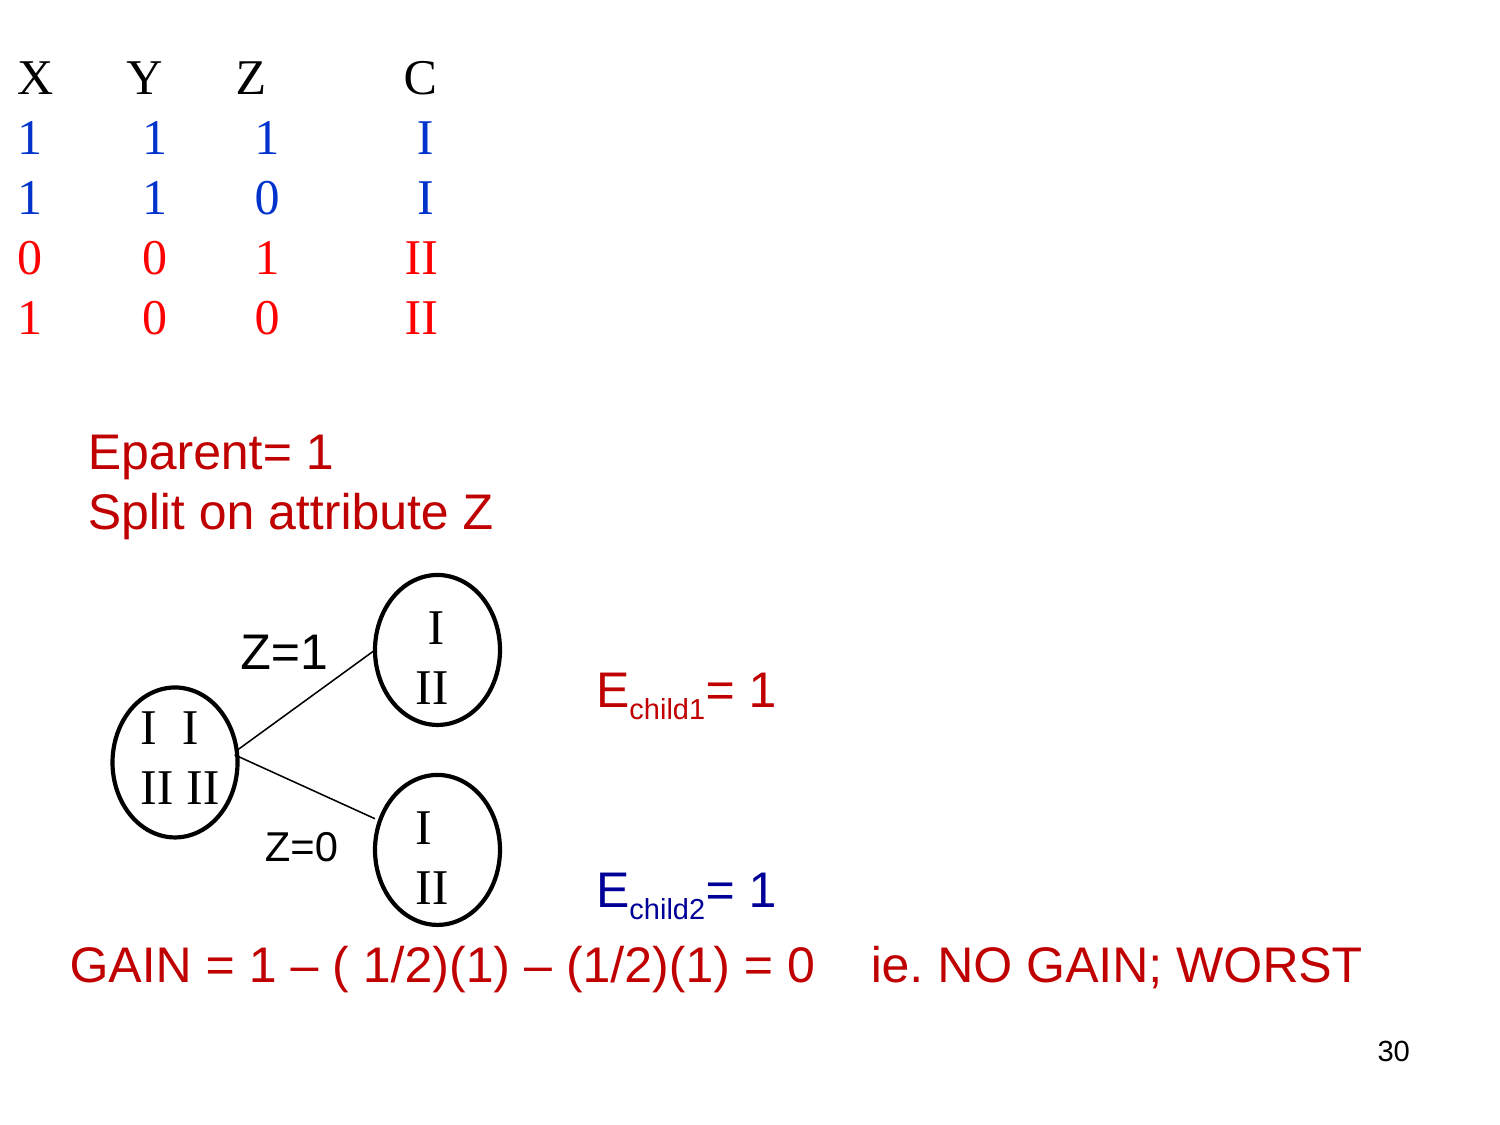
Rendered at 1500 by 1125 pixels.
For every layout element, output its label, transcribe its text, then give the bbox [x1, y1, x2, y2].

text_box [237, 649, 376, 751]
text_box [372, 772, 503, 928]
text_box I II [400, 914, 414, 923]
text_box [372, 572, 503, 728]
text_box Z=0 [250, 827, 354, 878]
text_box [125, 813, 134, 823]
text_box Echild2= 1 [581, 849, 792, 933]
text_box [110, 685, 232, 840]
text_box I I II II [217, 807, 231, 823]
text_box Eparent= 1 Split on attribute Z [73, 412, 509, 548]
slide_number 30 [1074, 1024, 1426, 1103]
text_box I I II II [192, 687, 232, 724]
text_box Echild1= 1 [581, 649, 792, 733]
text_box GAIN = 1 – ( 1/2)(1) – (1/2)(1) = 0 ie. NO GAIN; WORST [54, 924, 1379, 1060]
text_box I II [400, 714, 414, 723]
text_box I I II II [125, 687, 158, 712]
text_box Z=1 [225, 612, 343, 688]
text_box X Y Z C 1 1 I 1 1 0 I 0 0 1 II 1 0 0 II [2, 37, 603, 353]
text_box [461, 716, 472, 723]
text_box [234, 755, 376, 819]
